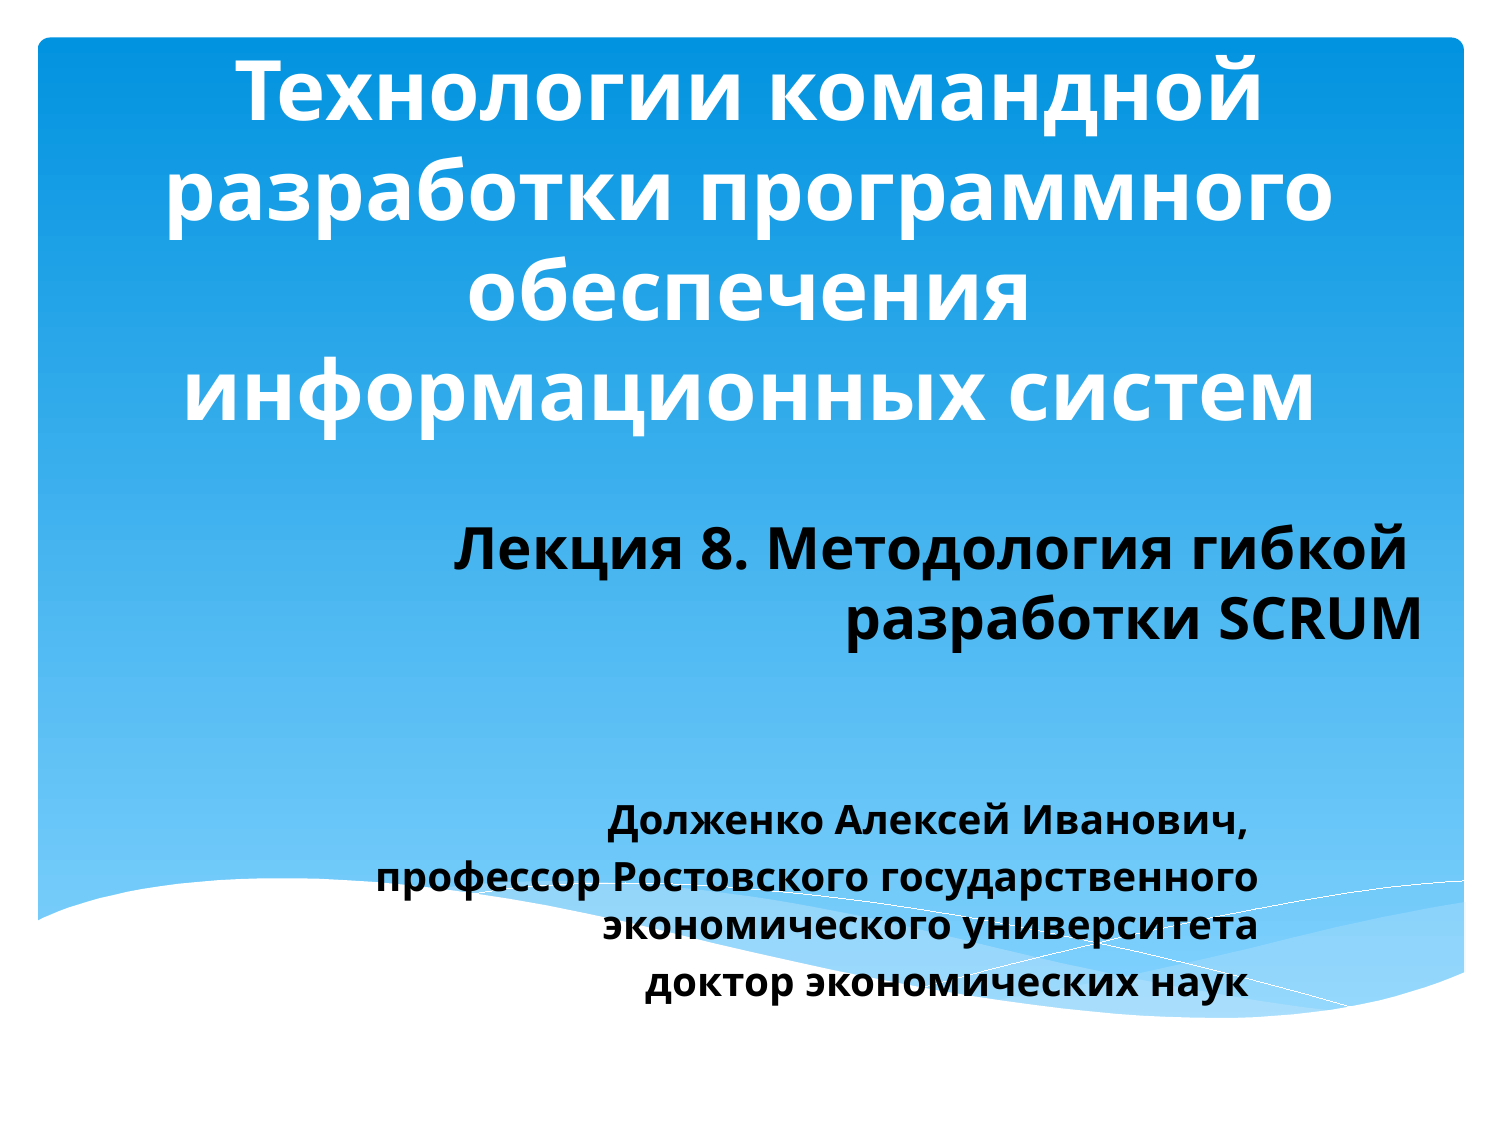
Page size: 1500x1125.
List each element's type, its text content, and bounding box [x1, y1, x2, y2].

text_box Лекция 8. Методология гибкой разработки SCRUM [57, 503, 1440, 659]
title Технологии командной разработки программного обеспечения информационных систем [112, 0, 1388, 445]
subtitle Долженко Алексей Иванович, профессор Ростовского государственного экономического университета доктор экономических наук [225, 786, 1275, 1013]
